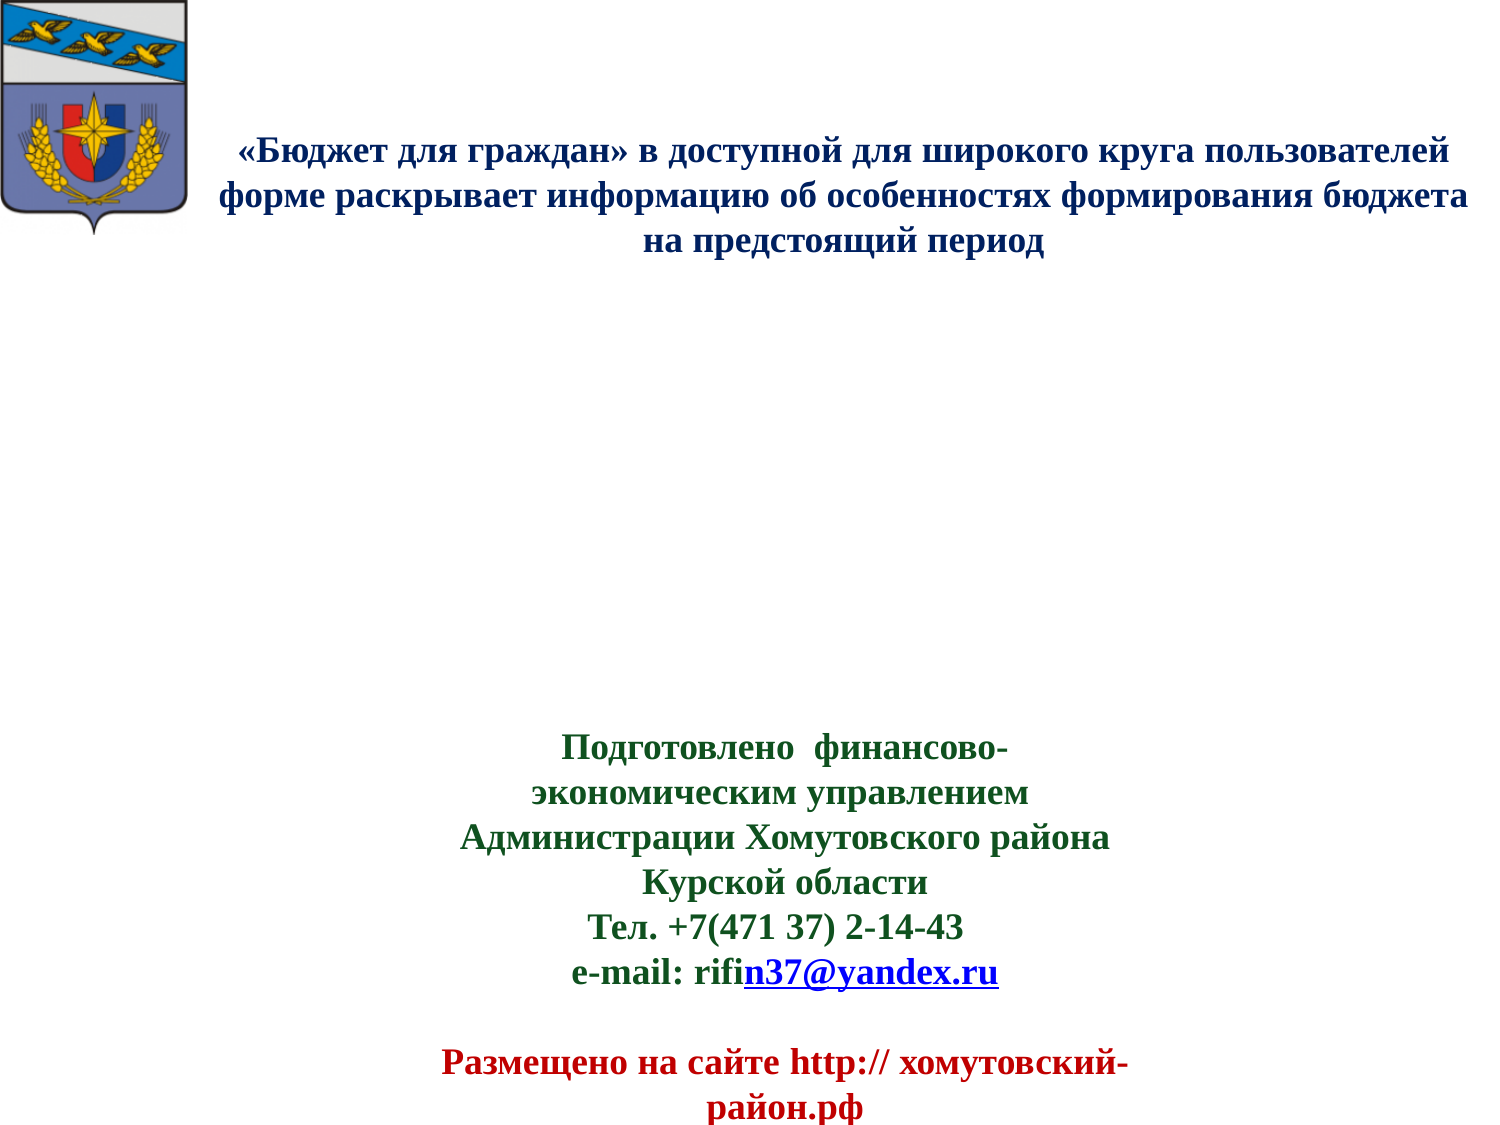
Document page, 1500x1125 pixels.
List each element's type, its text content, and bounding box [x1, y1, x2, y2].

text_box «Бюджет для граждан» в доступной для широкого круга пользователей форме раскрывает информацию об особенностях формирования бюджета на предстоящий период [187, 117, 1500, 267]
picture [0, 0, 188, 235]
text_box Подготовлено финансово-экономическим управлением Администрации Хомутовского района Курской области Тел. +7(471 37) 2-14-43 e-mail: rifin37@уandex.ru Размещено на сайте http:// хомутовский-район.рф [421, 714, 1149, 1125]
